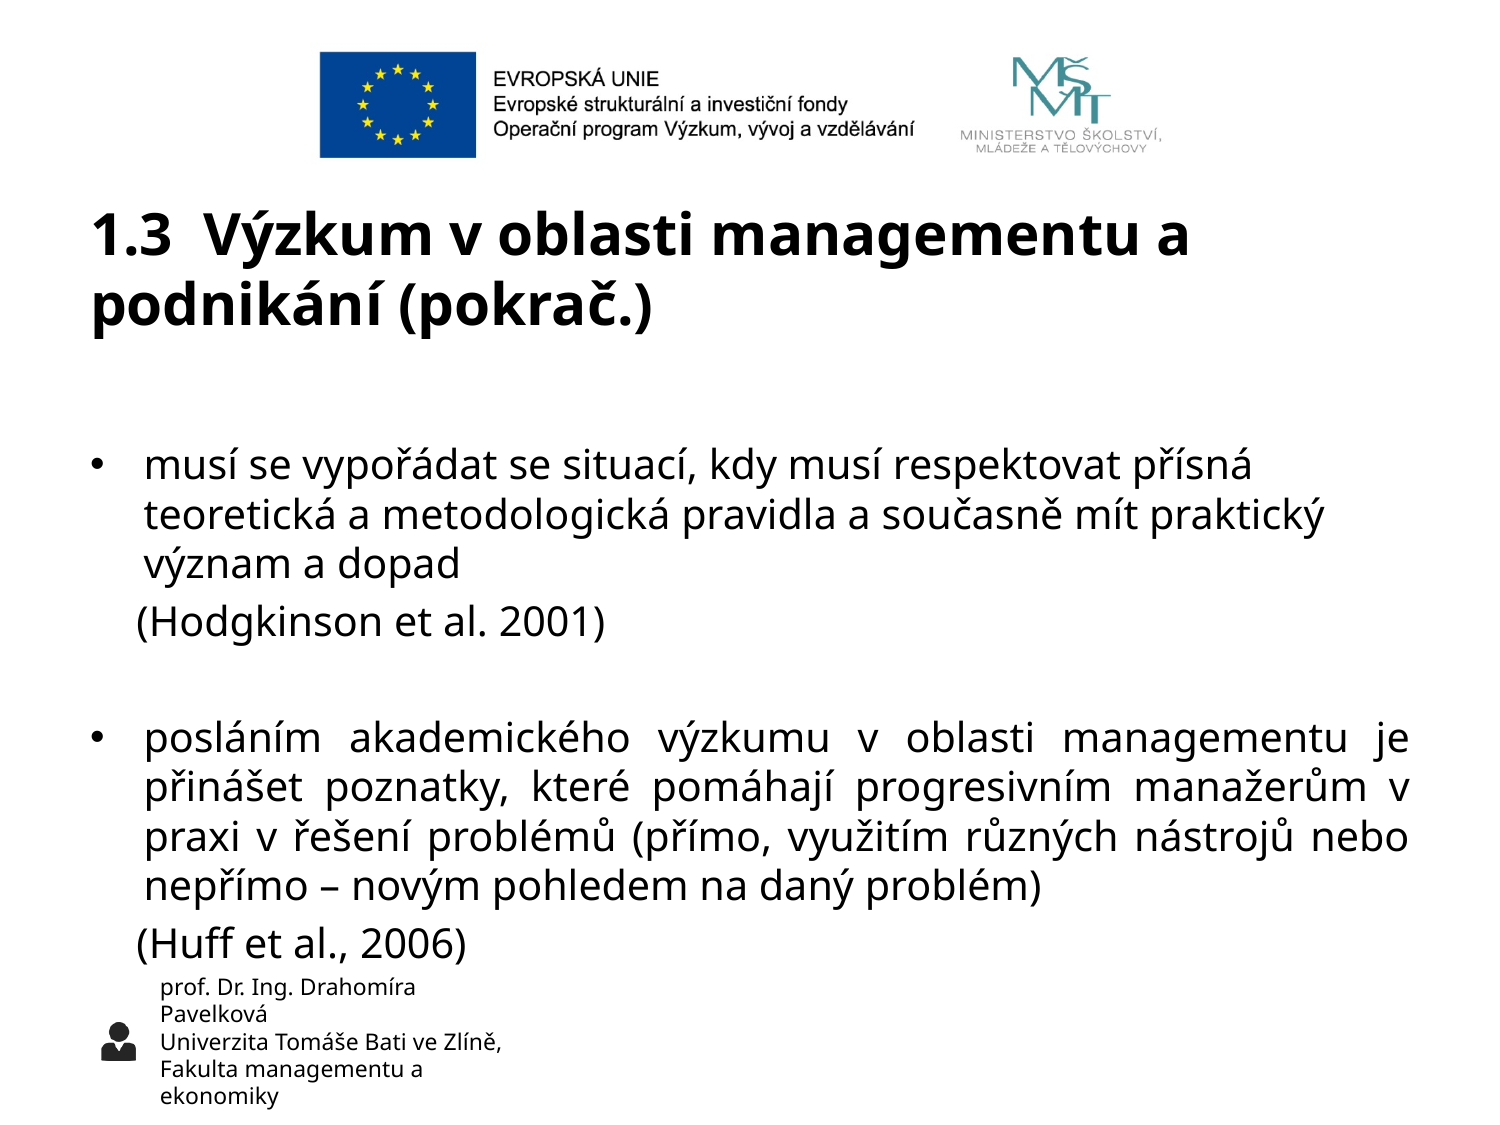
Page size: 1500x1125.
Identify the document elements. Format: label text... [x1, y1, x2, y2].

picture [267, 0, 1213, 210]
footer prof. Dr. Ing. Drahomíra Pavelková Univerzita Tomáše Bati ve Zlíně, Fakulta managementu a ekonomiky [145, 999, 526, 1083]
list musí se vypořádat se situací, kdy musí respektovat přísná teoretická a metodologická pravidla a současně mít praktický význam a dopad (Hodgkinson et al. 2001) posláním akademického výzkumu v oblasti managementu je přinášet poznatky, které pomáhají progresivním manažerům v praxi v řešení problémů (přímo, využitím různých nástrojů nebo nepřímo – novým pohledem na daný problém) (Huff et al., 2006) [75, 373, 1425, 976]
title 1.3 Výzkum v oblasti managementu a podnikání (pokrač.) [75, 185, 1425, 350]
picture [101, 1021, 136, 1062]
